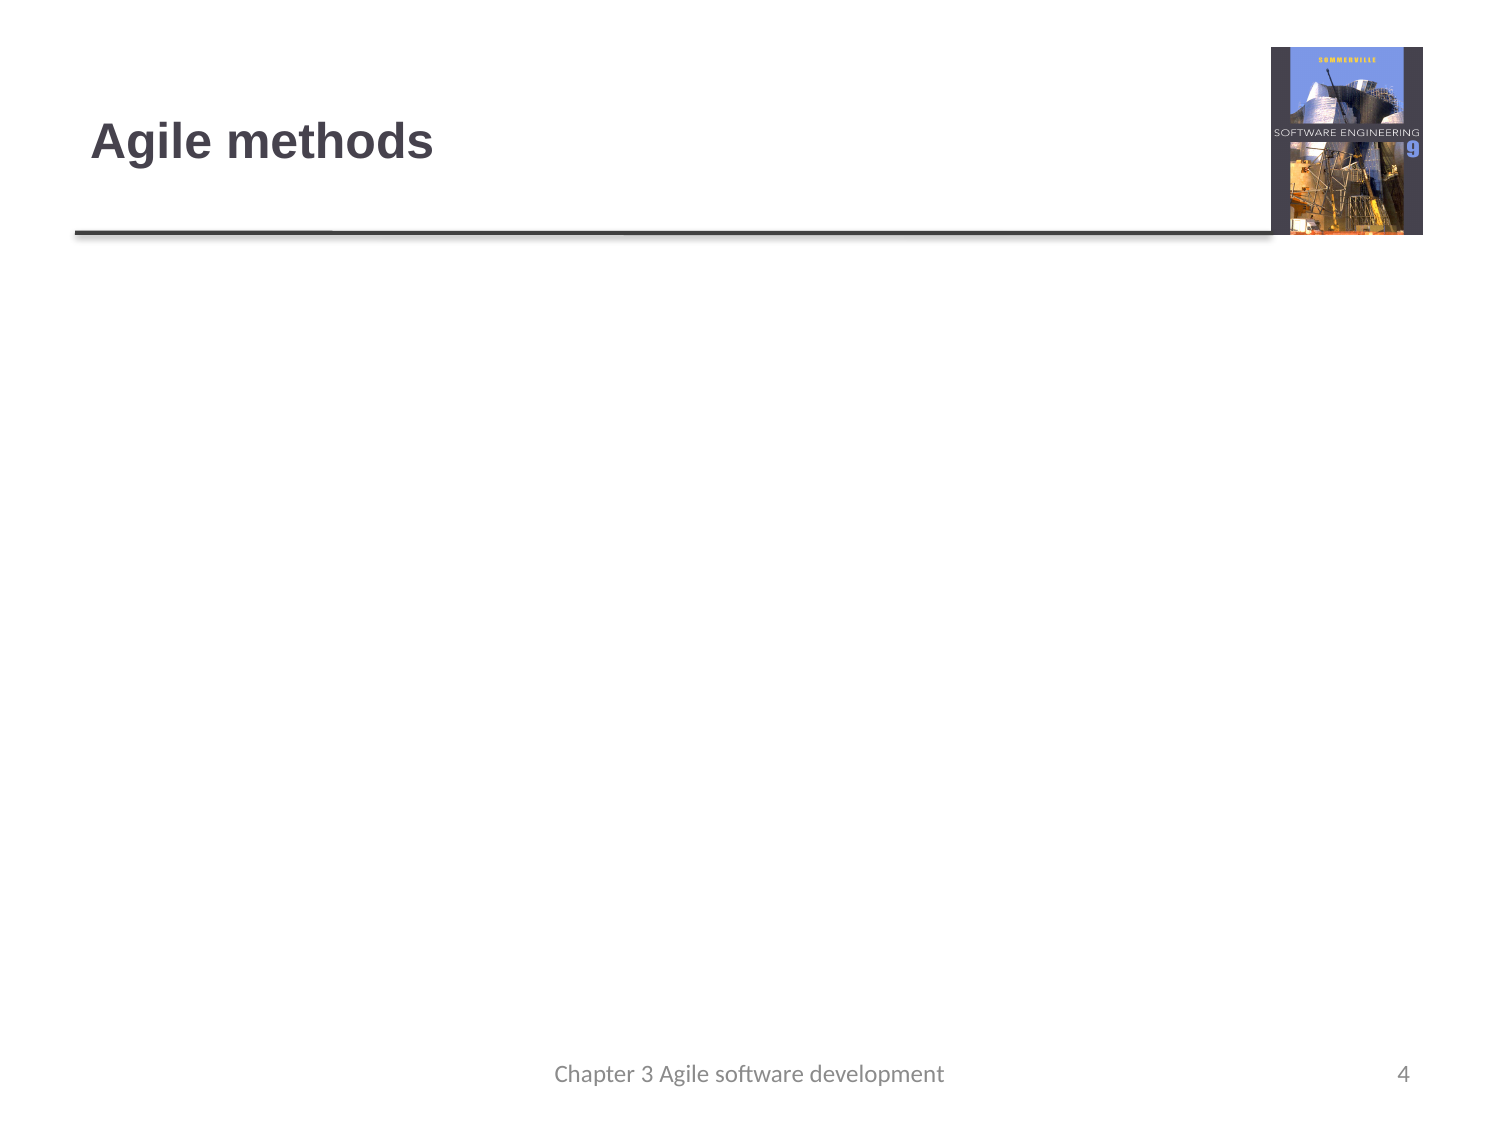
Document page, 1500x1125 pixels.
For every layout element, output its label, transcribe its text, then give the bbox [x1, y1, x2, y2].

footer Chapter 3 Agile software development [512, 1042, 988, 1103]
slide_number 4 [1074, 1042, 1425, 1103]
picture [1272, 47, 1423, 235]
title Agile methods [74, 44, 1272, 233]
